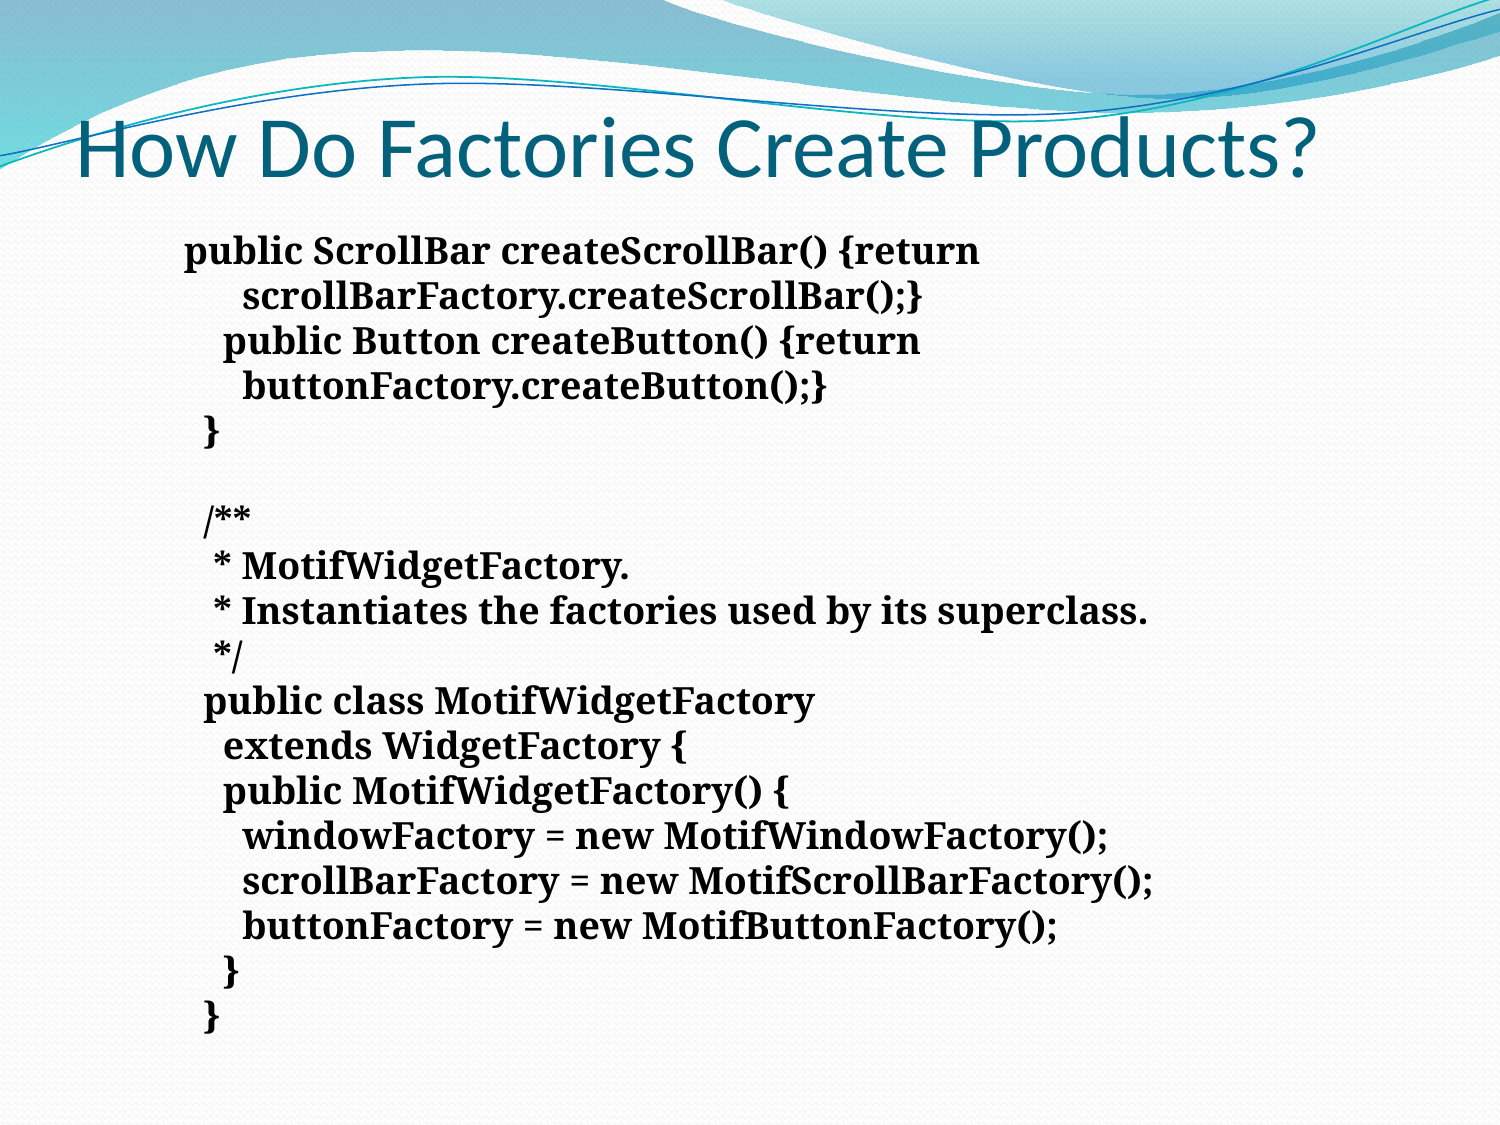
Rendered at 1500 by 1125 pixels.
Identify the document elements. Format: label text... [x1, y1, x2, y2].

title How Do Factories Create Products? [75, 7, 1438, 195]
text_box public ScrollBar createScrollBar() {return scrollBarFactory.createScrollBar();} public Button createButton() {return buttonFactory.createButton();} } /** * MotifWidgetFactory. * Instantiates the factories used by its superclass. */ public class MotifWidgetFactory extends WidgetFactory { public MotifWidgetFactory() { windowFactory = new MotifWindowFactory(); scrollBarFactory = new MotifScrollBarFactory(); buttonFactory = new MotifButtonFactory(); } } [159, 219, 1388, 1045]
